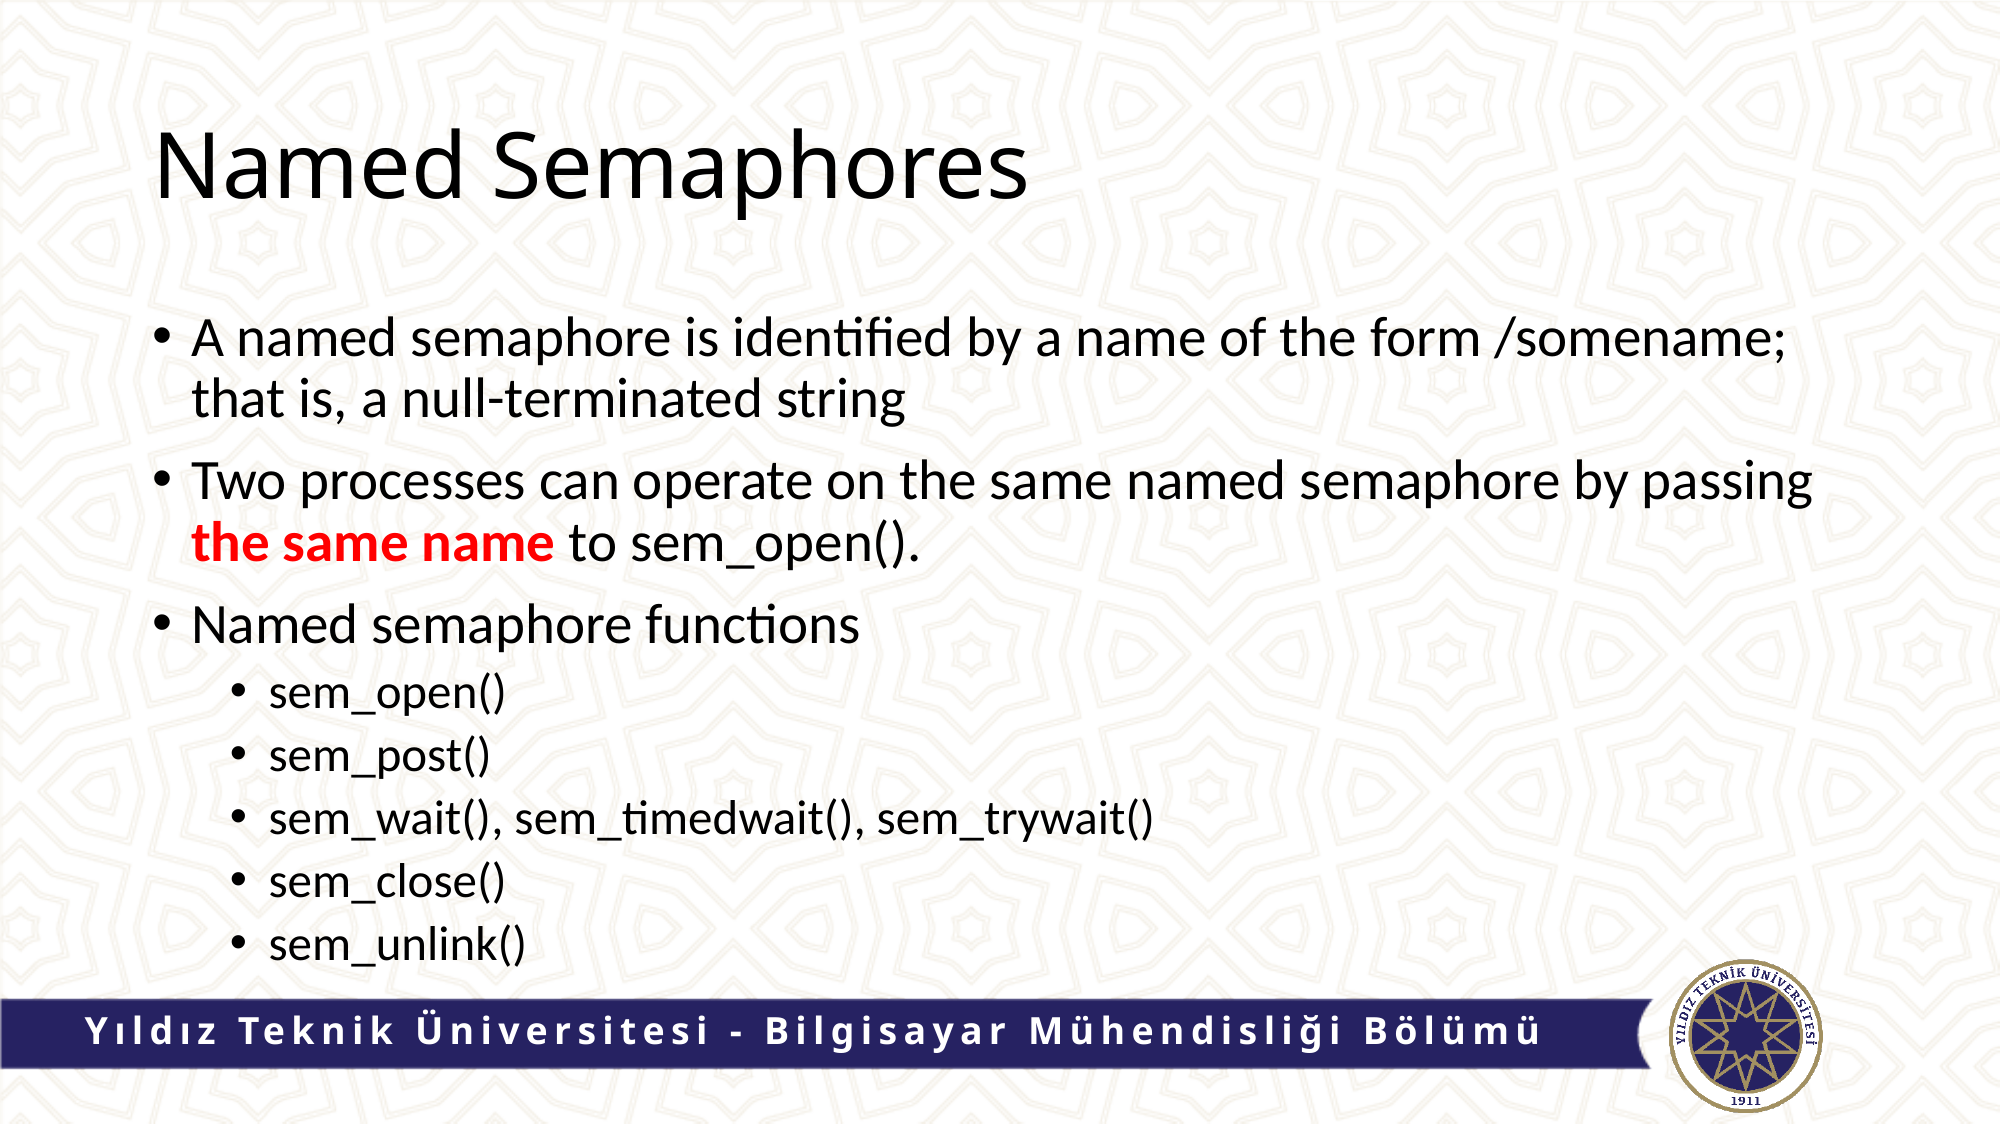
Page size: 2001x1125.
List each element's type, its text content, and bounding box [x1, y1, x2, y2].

footer Yıldız Teknik Üniversitesi - Bilgisayar Mühendisliği Bölümü [0, 997, 1628, 1069]
list A named semaphore is identified by a name of the form /somename; that is, a null-terminated string Two processes can operate on the same named semaphore by passing the same name to sem_open(). Named semaphore functions sem_open() sem_post() sem_wait(), sem_timedwait(), sem_trywait() sem_close() sem_unlink() [137, 299, 1863, 982]
title Named Semaphores [137, 59, 1863, 278]
picture [0, 0, 2000, 1125]
